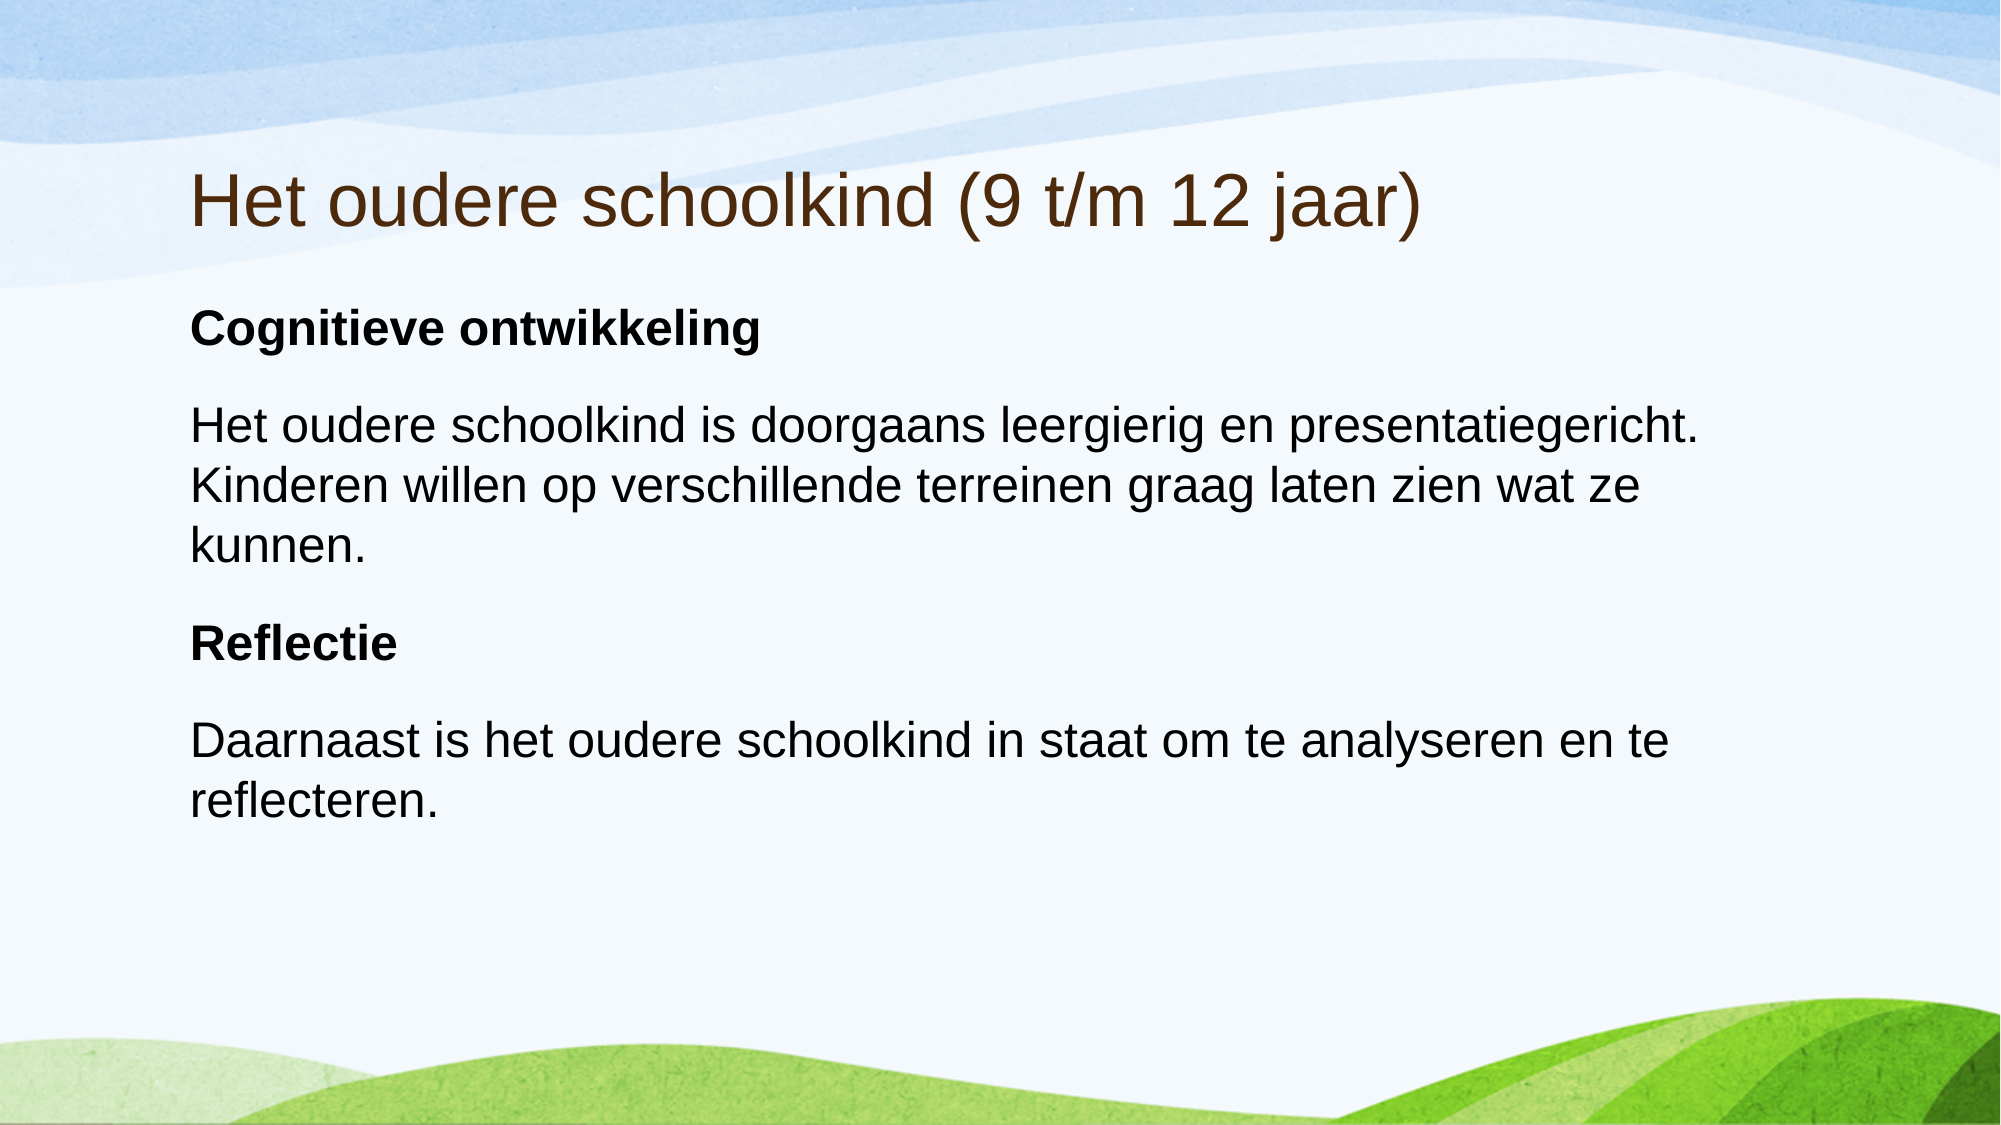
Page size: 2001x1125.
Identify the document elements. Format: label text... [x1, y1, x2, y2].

title Het oudere schoolkind (9 t/m 12 jaar) [174, 50, 1825, 250]
picture [0, 0, 2001, 1125]
list Cognitieve ontwikkeling Het oudere schoolkind is doorgaans leergierig en presentatiegericht. Kinderen willen op verschillende terreinen graag laten zien wat ze kunnen. Reflectie Daarnaast is het oudere schoolkind in staat om te analyseren en te reflecteren. [174, 287, 1825, 982]
